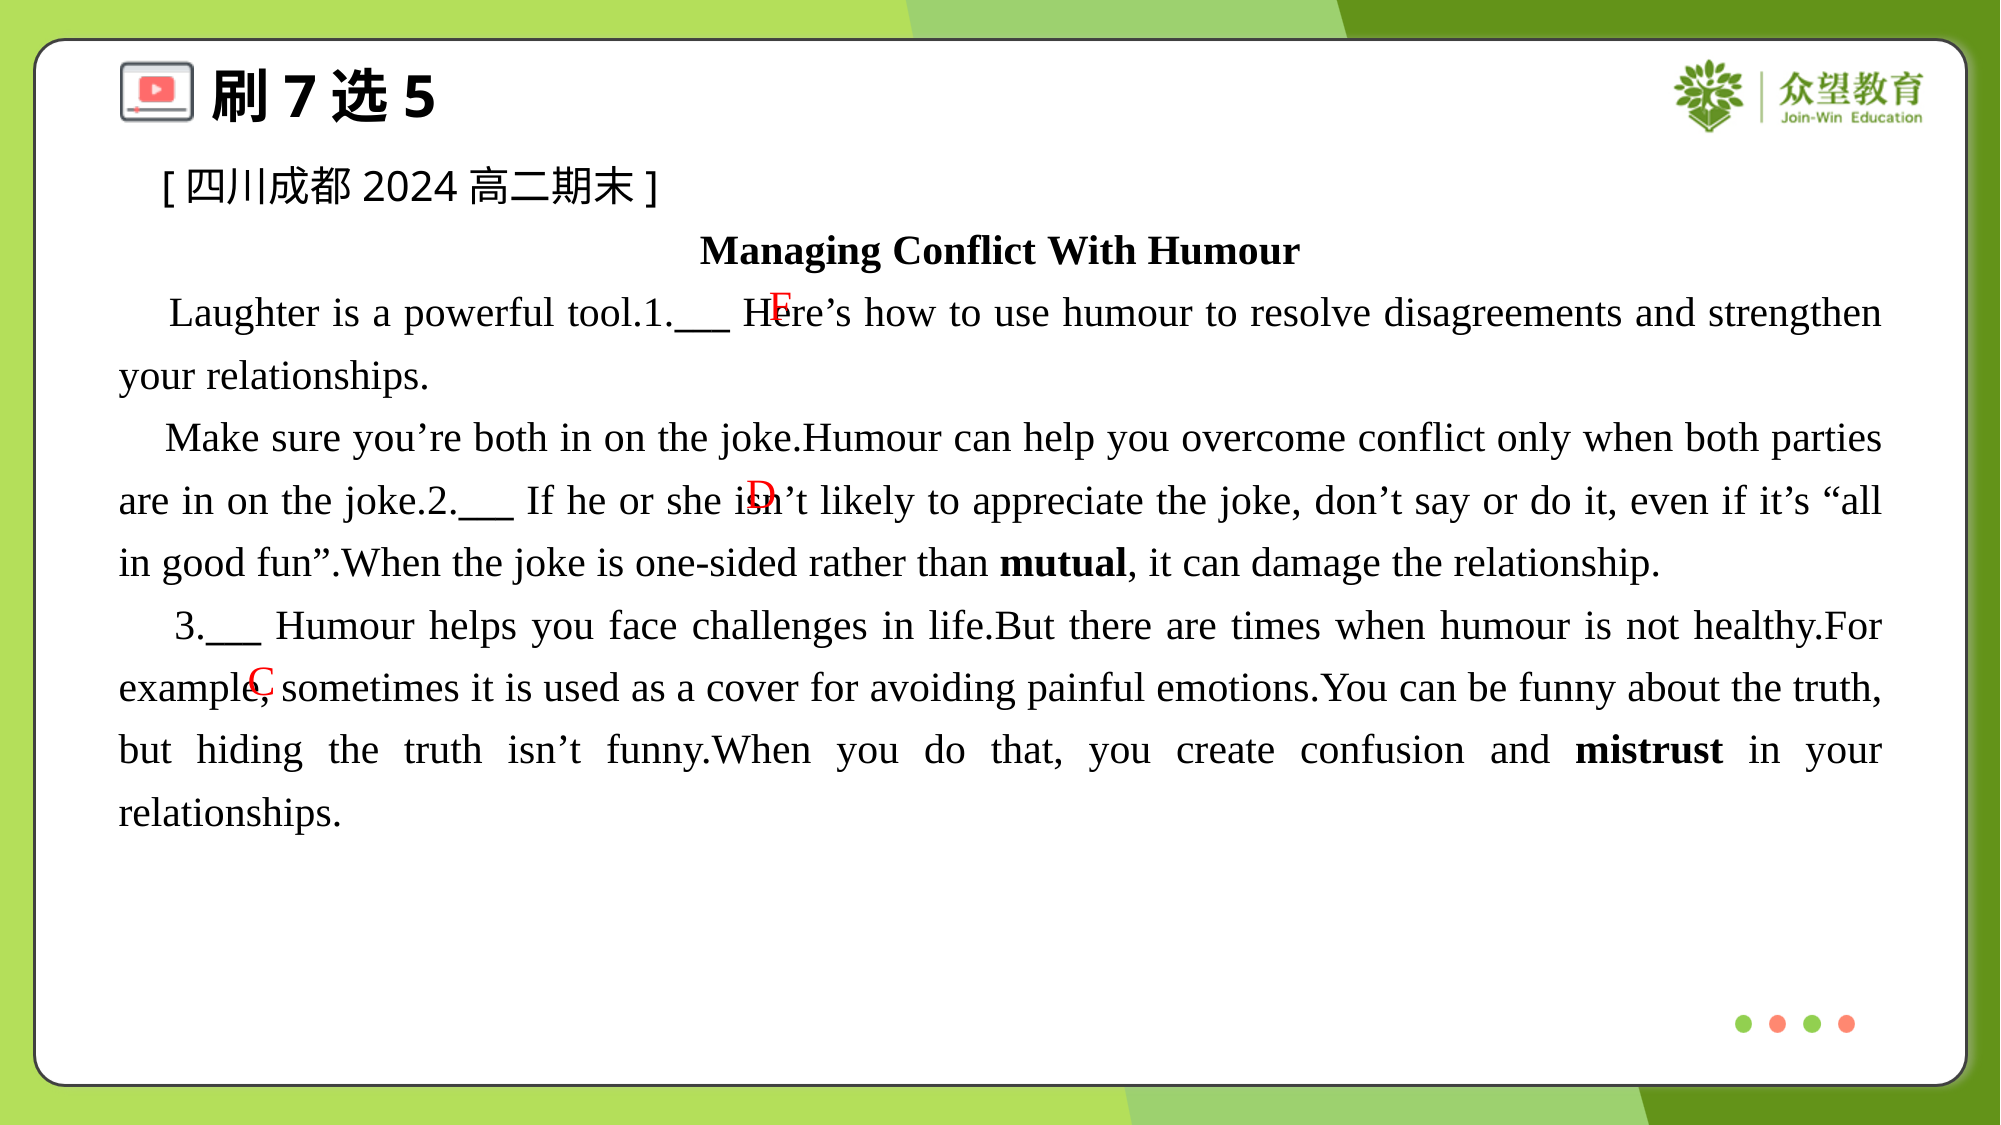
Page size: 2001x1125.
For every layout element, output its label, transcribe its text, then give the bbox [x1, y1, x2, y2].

picture [0, 0, 2000, 1125]
text_box F [764, 266, 797, 324]
text_box C [242, 641, 281, 699]
text_box D [741, 453, 781, 512]
text_box [四川成都2024高二期末] Managing Conflict With Humour Laughter is a powerful tool.1.___ Here’s how to use humour to resolve disagreements and strengthen your relationships. Make sure you’re both in on the joke.Humour can help you overcome conflict only when both parties are in on the joke.2.___ If he or she isn’t likely to appreciate the joke, don’t say or do it, even if it’s “all in good fun”.When the joke is one-sided rather than mutual, it can damage the relationship. 3.___ Humour helps you face challenges in life.But there are times when humour is not healthy.For example, sometimes it is used as a cover for avoiding painful emotions.You can be funny about the truth, but hiding the truth isn’t funny.When you do that, you create confusion and mistrust in your relationships.#2.3 [118, 147, 1883, 892]
